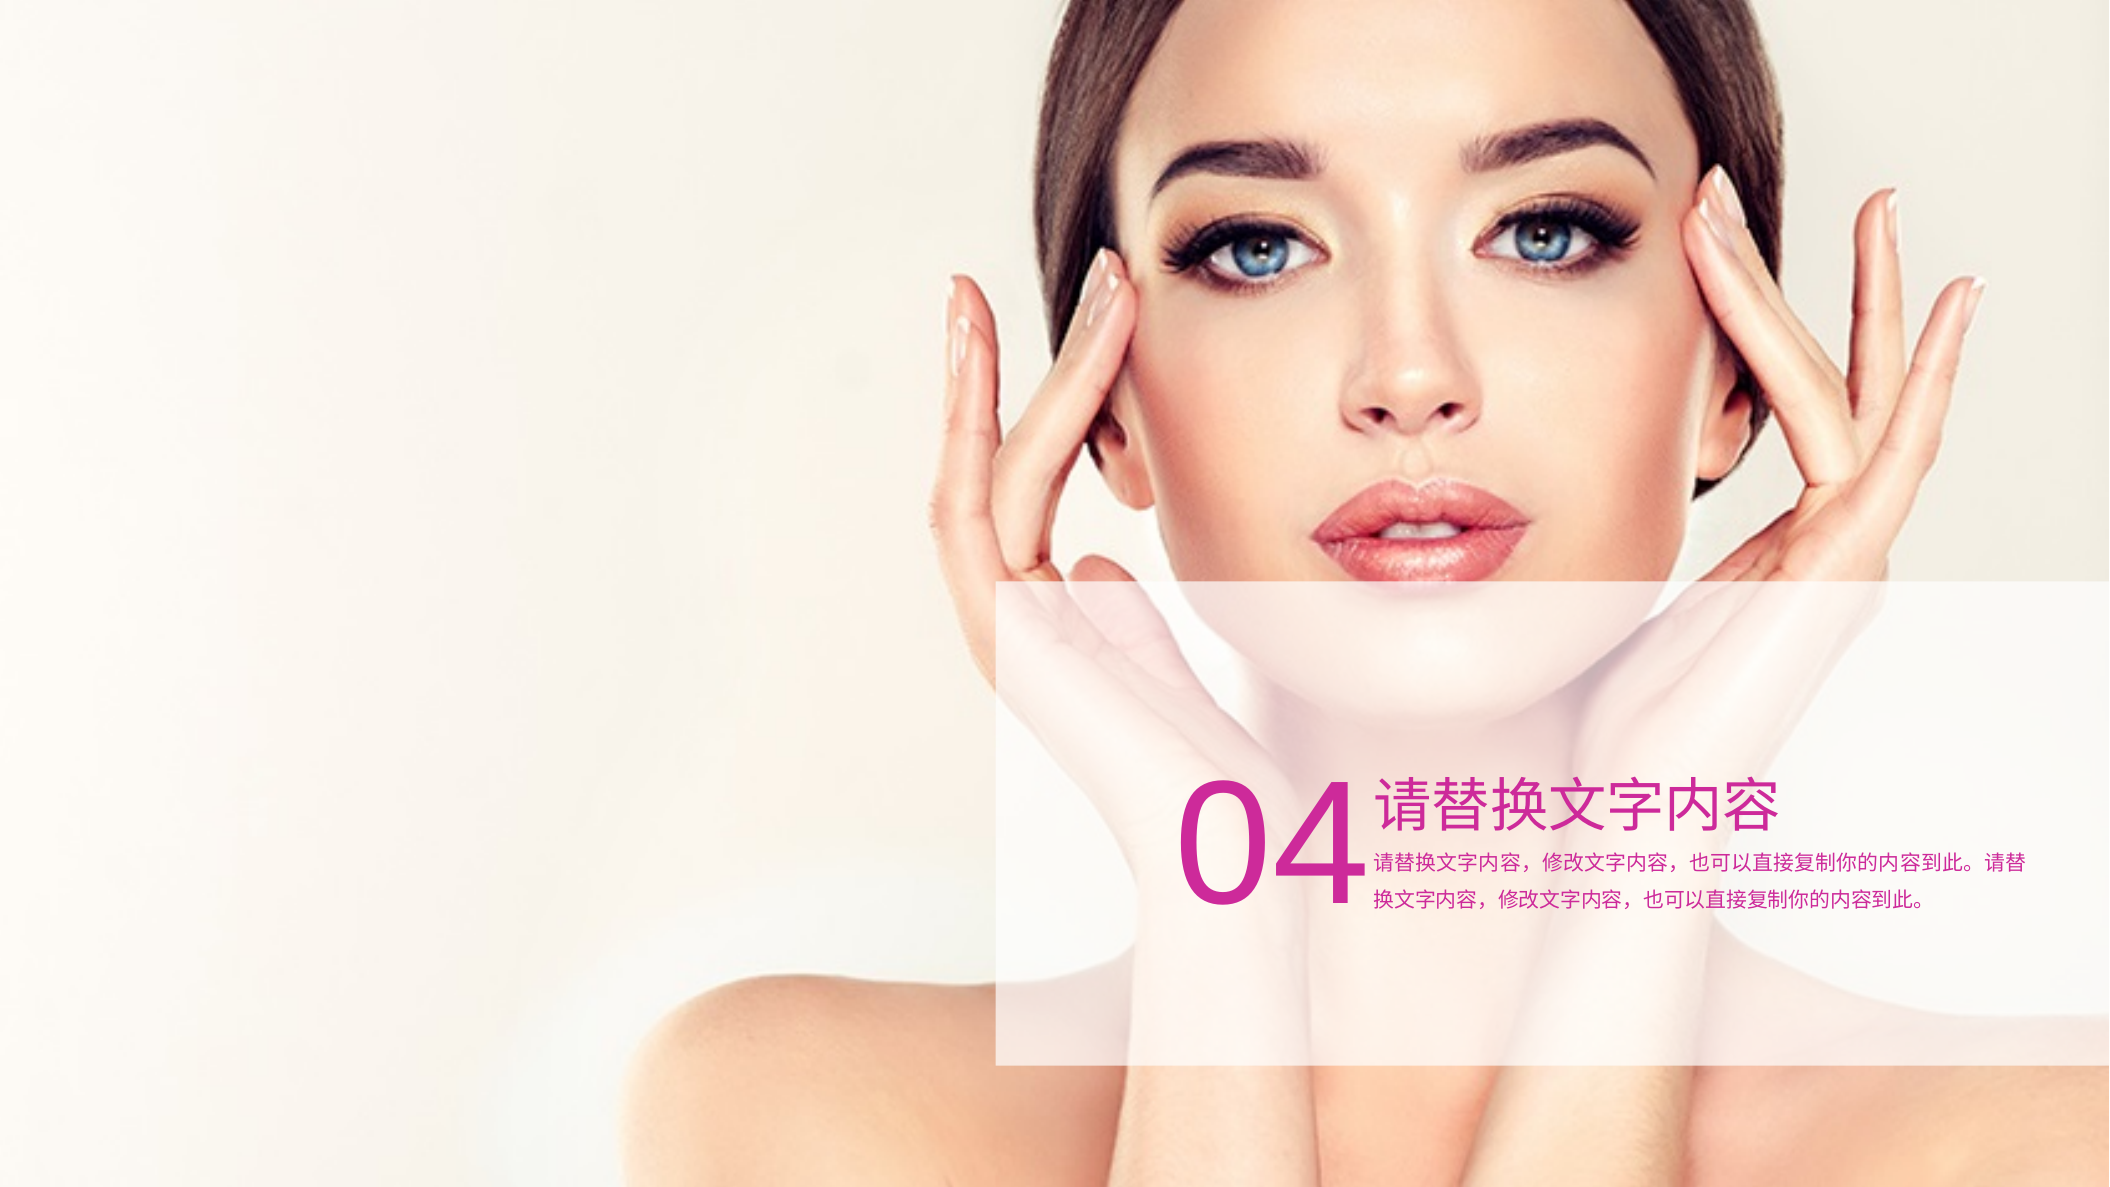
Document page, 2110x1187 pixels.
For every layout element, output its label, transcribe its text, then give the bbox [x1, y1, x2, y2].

text_box 04 [1128, 720, 1417, 946]
text_box [995, 580, 2110, 1067]
text_box 请替换文字内容，修改文字内容，也可以直接复制你的内容到此。请替换文字内容，修改文字内容，也可以直接复制你的内容到此。 [1373, 837, 2027, 913]
text_box 请替换文字内容 [1373, 746, 1842, 837]
text_box [0, 0, 2110, 1187]
